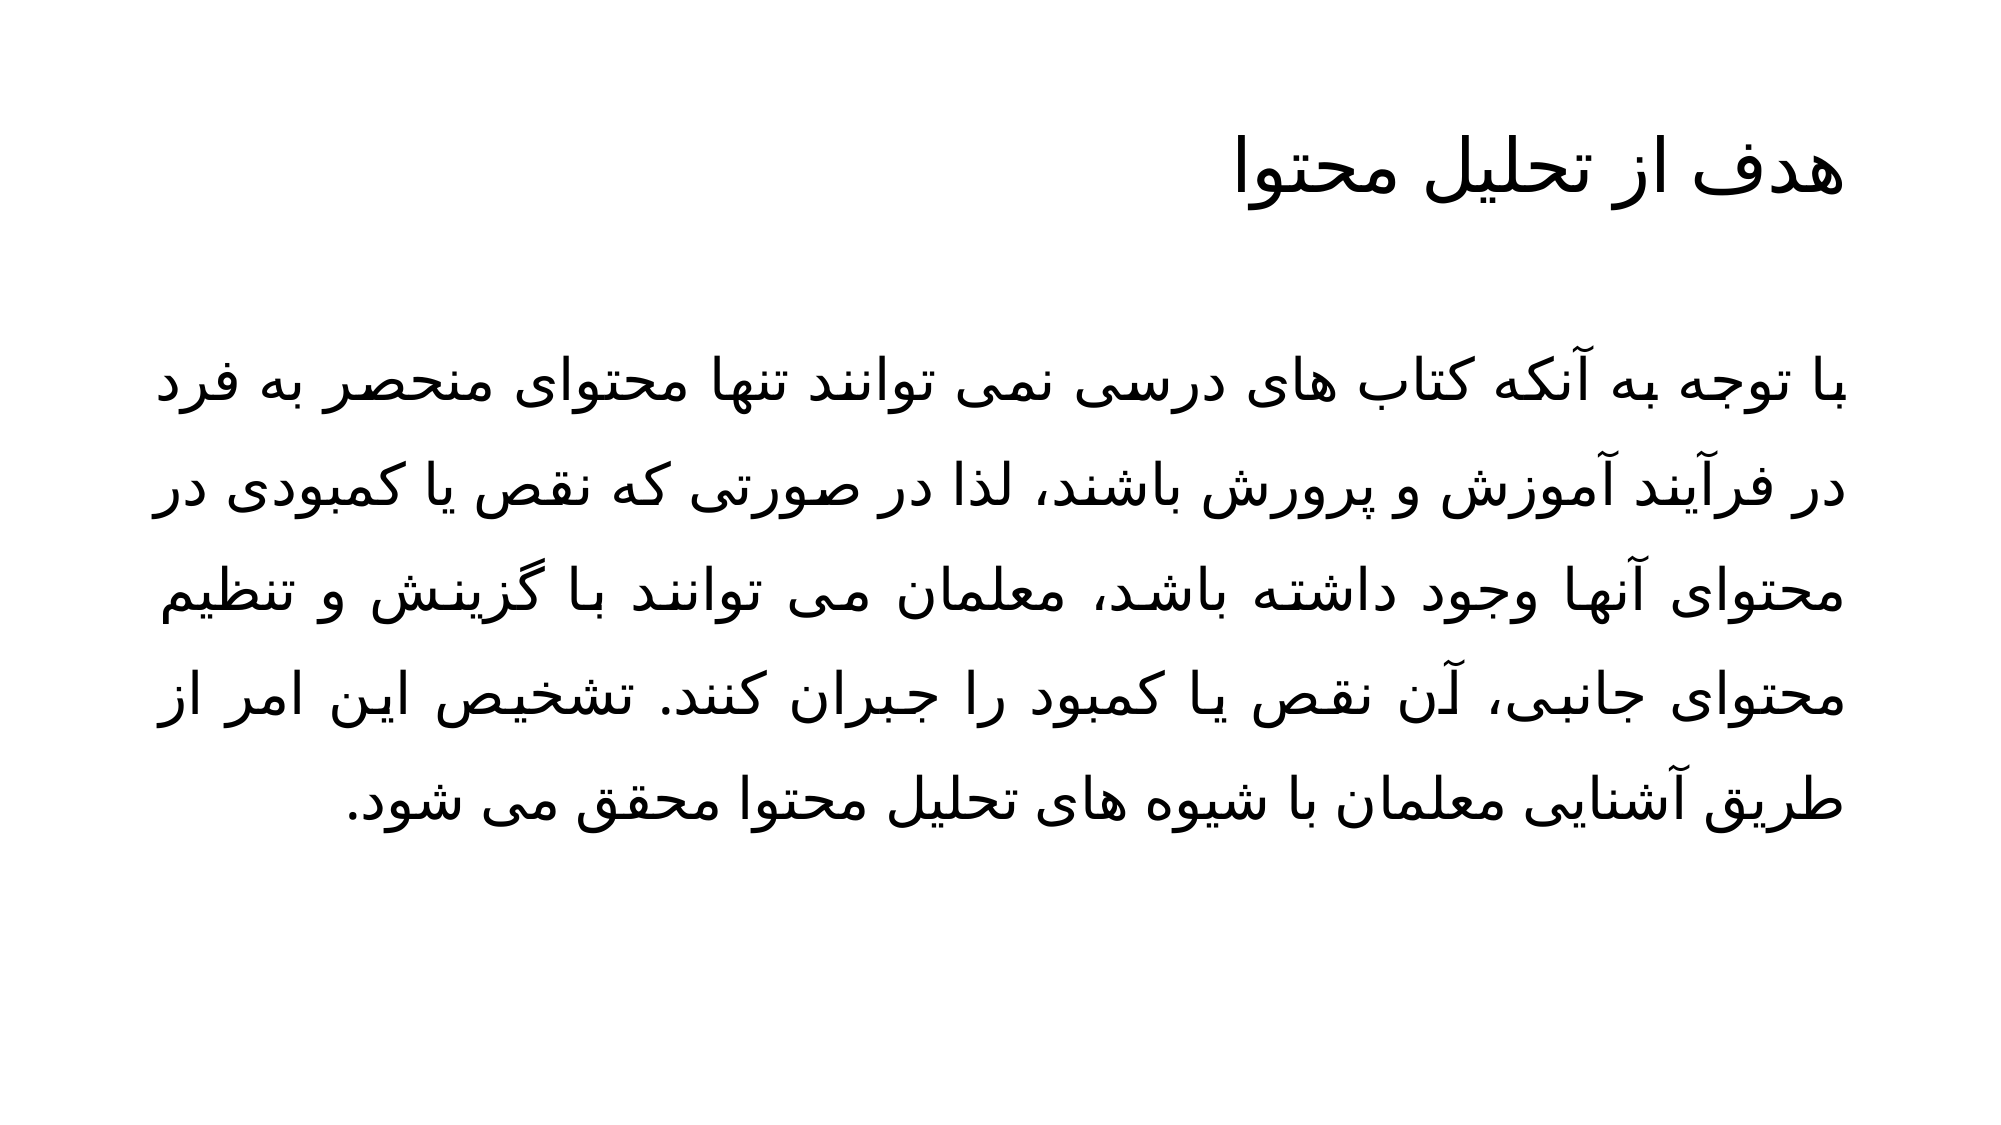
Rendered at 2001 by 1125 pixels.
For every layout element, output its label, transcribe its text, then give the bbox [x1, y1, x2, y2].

list با توجه به آنکه کتاب های درسی نمی توانند تنها محتوای منحصر به فرد در فرآیند آموزش و پرورش باشند، لذا در صورتی که نقص یا کمبودی در محتوای آنها وجود داشته باشد، معلمان می توانند با گزینش و تنظیم محتوای جانبی، آن نقص یا کمبود را جبران کنند. تشخیص این امر از طریق آشنایی معلمان با شیوه های تحلیل محتوا محقق می شود. [137, 299, 1863, 1014]
title هدف از تحلیل محتوا [137, 59, 1863, 278]
